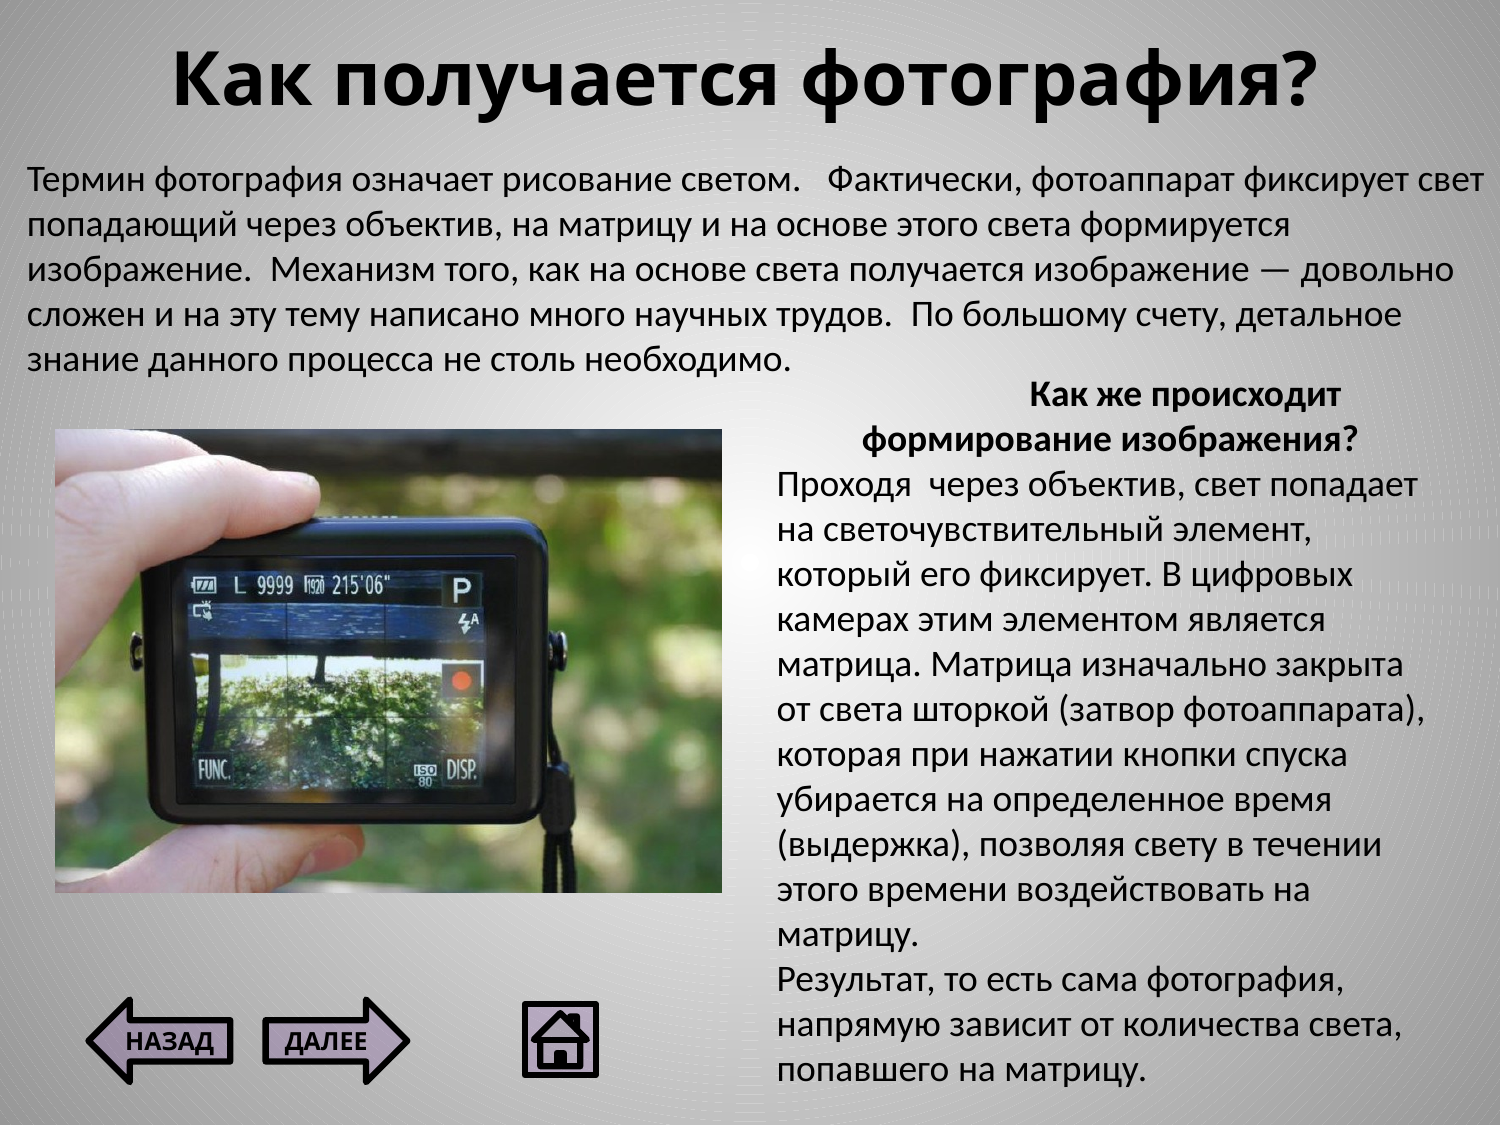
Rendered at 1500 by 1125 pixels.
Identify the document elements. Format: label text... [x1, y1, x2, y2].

text_box [523, 1002, 598, 1077]
list Термин фотография означает рисование светом. Фактически, фотоаппарат фиксирует свет попадающий через объектив, на матрицу и на основе этого света формируется изображение. Механизм того, как на основе света получается изображение — довольно сложен и на эту тему написано много научных трудов. По большому счету, детальное знание данного процесса не столь необходимо. [11, 146, 1500, 433]
text_box ДАЛЕЕ [263, 997, 410, 1085]
picture [54, 428, 722, 894]
title Как получается фотография? [147, 17, 1343, 134]
text_box НАЗАД [86, 997, 233, 1085]
text_box Как же происходит формирование изображения? Проходя через объектив, свет попадает на светочувствительный элемент, который его фиксирует. В цифровых камерах этим элементом является матрица. Матрица изначально закрыта от света шторкой (затвор фотоаппарата), которая при нажатии кнопки спуска убирается на определенное время (выдержка), позволяя свету в течении этого времени воздействовать на матрицу. Результат, то есть сама фотография, напрямую зависит от количества света, попавшего на матрицу. [761, 361, 1460, 1097]
